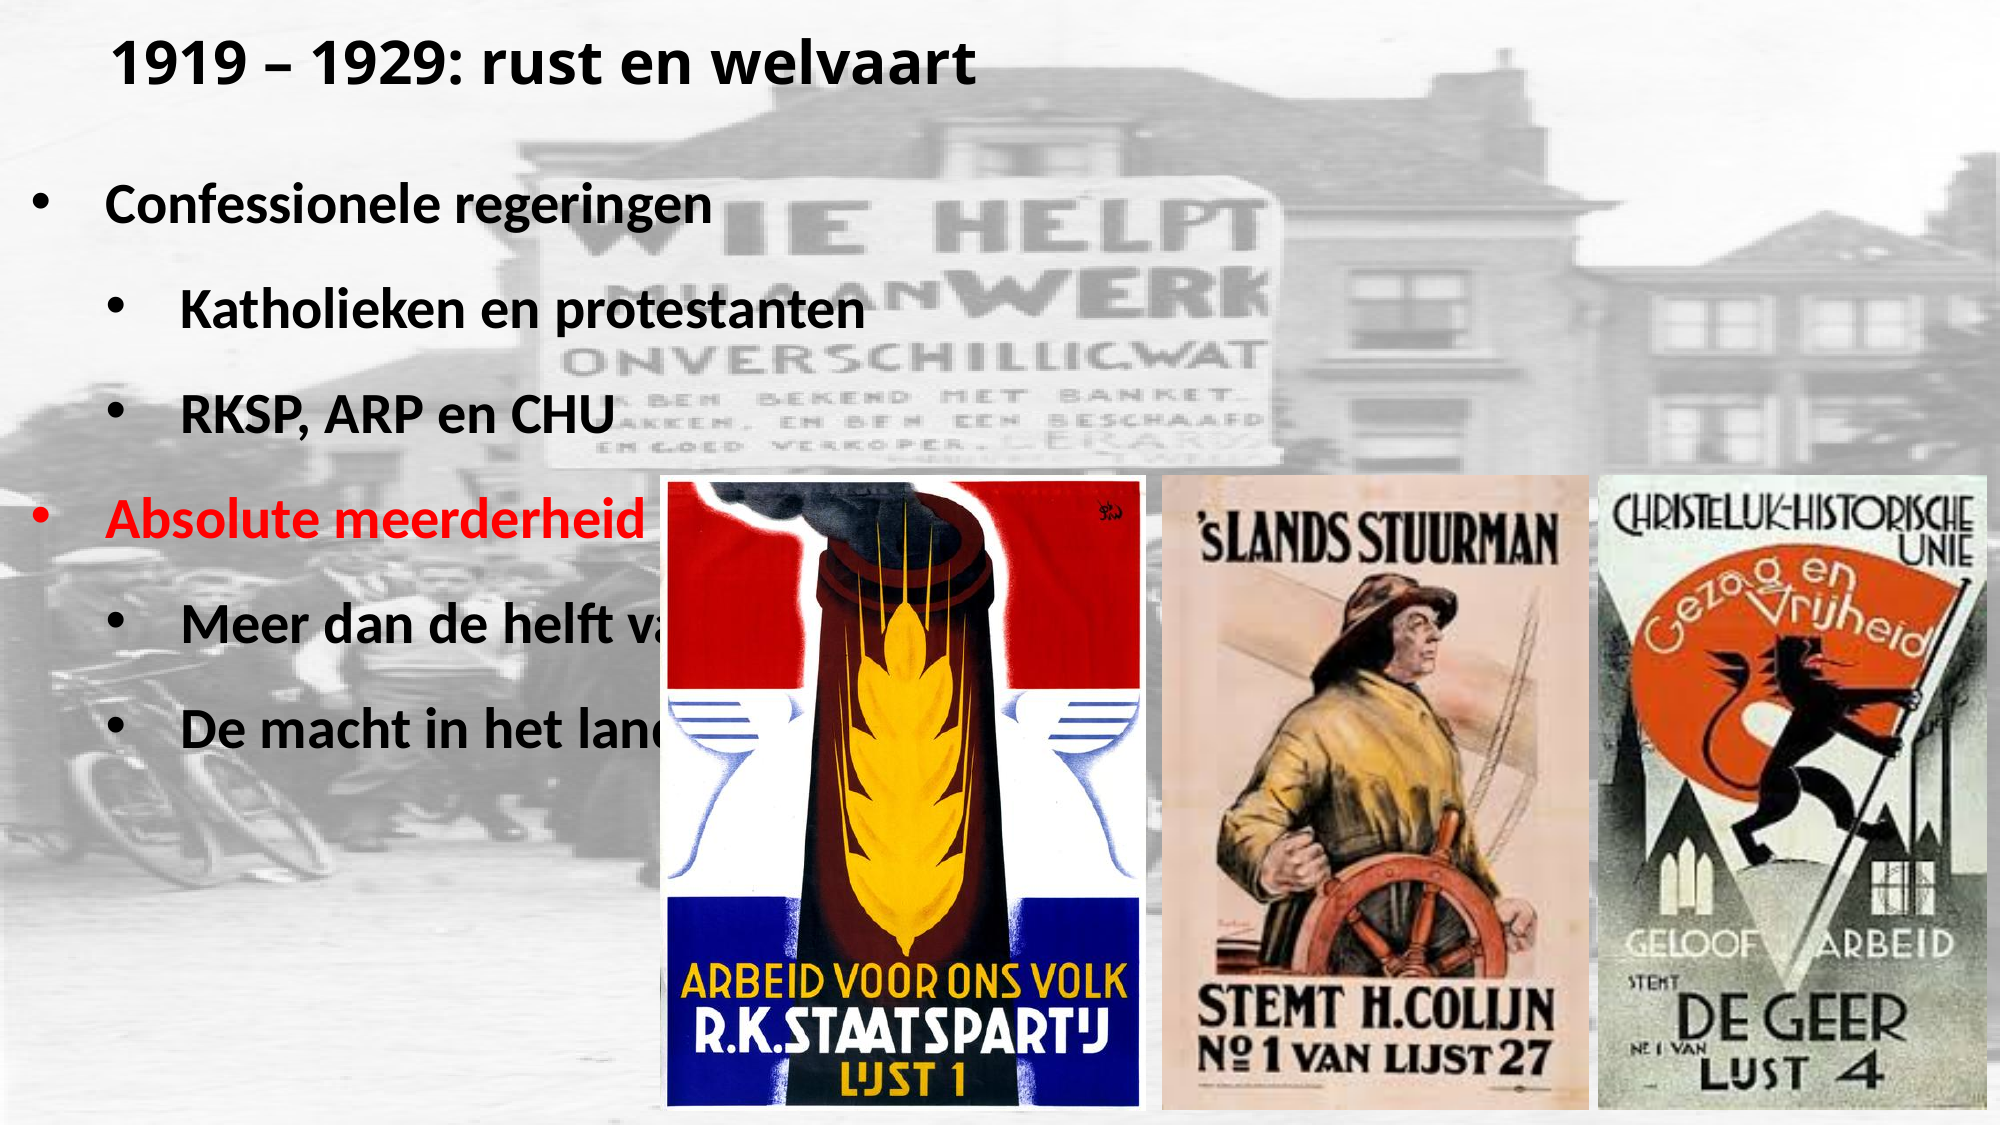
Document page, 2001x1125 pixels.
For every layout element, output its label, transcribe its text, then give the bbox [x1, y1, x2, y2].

title 1919 – 1929: rust en welvaart [94, 25, 1698, 106]
picture [1598, 475, 1987, 1110]
picture [1162, 475, 1589, 1110]
text_box Confessionele regeringen Katholieken en protestanten RKSP, ARP en CHU Absolute meerderheid Meer dan de helft van de zetels De macht in het land [15, 122, 971, 768]
picture [659, 475, 1146, 1111]
